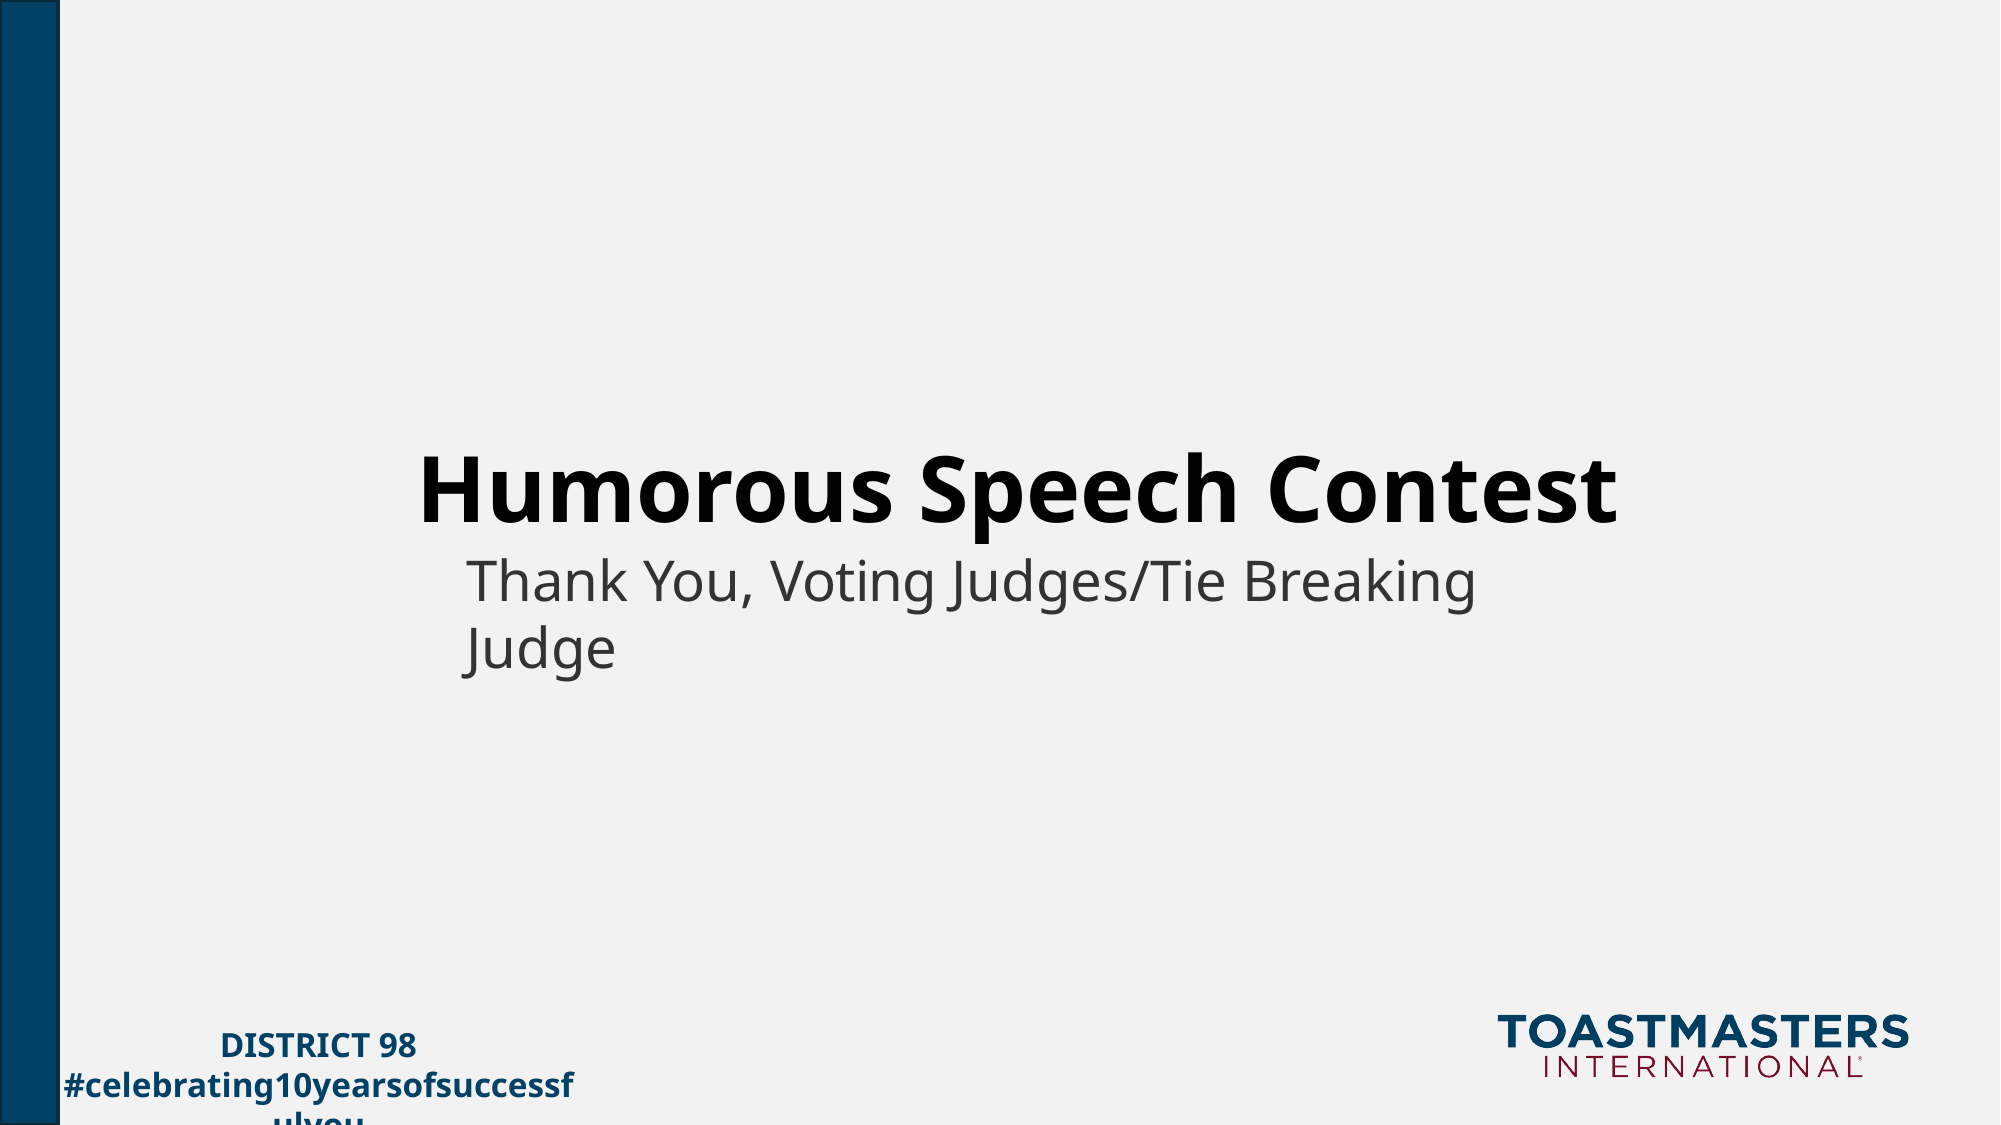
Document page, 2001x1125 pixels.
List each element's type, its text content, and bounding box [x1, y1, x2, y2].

text_box [0, 0, 60, 1125]
text_box Thank You, Voting Judges/Tie Breaking Judge [464, 542, 1612, 680]
picture [1383, 631, 2000, 1125]
title Humorous Speech Contest [114, 408, 1921, 578]
text_box DISTRICT 98 #celebrating10yearsofsuccessfulyou [39, 1017, 598, 1125]
